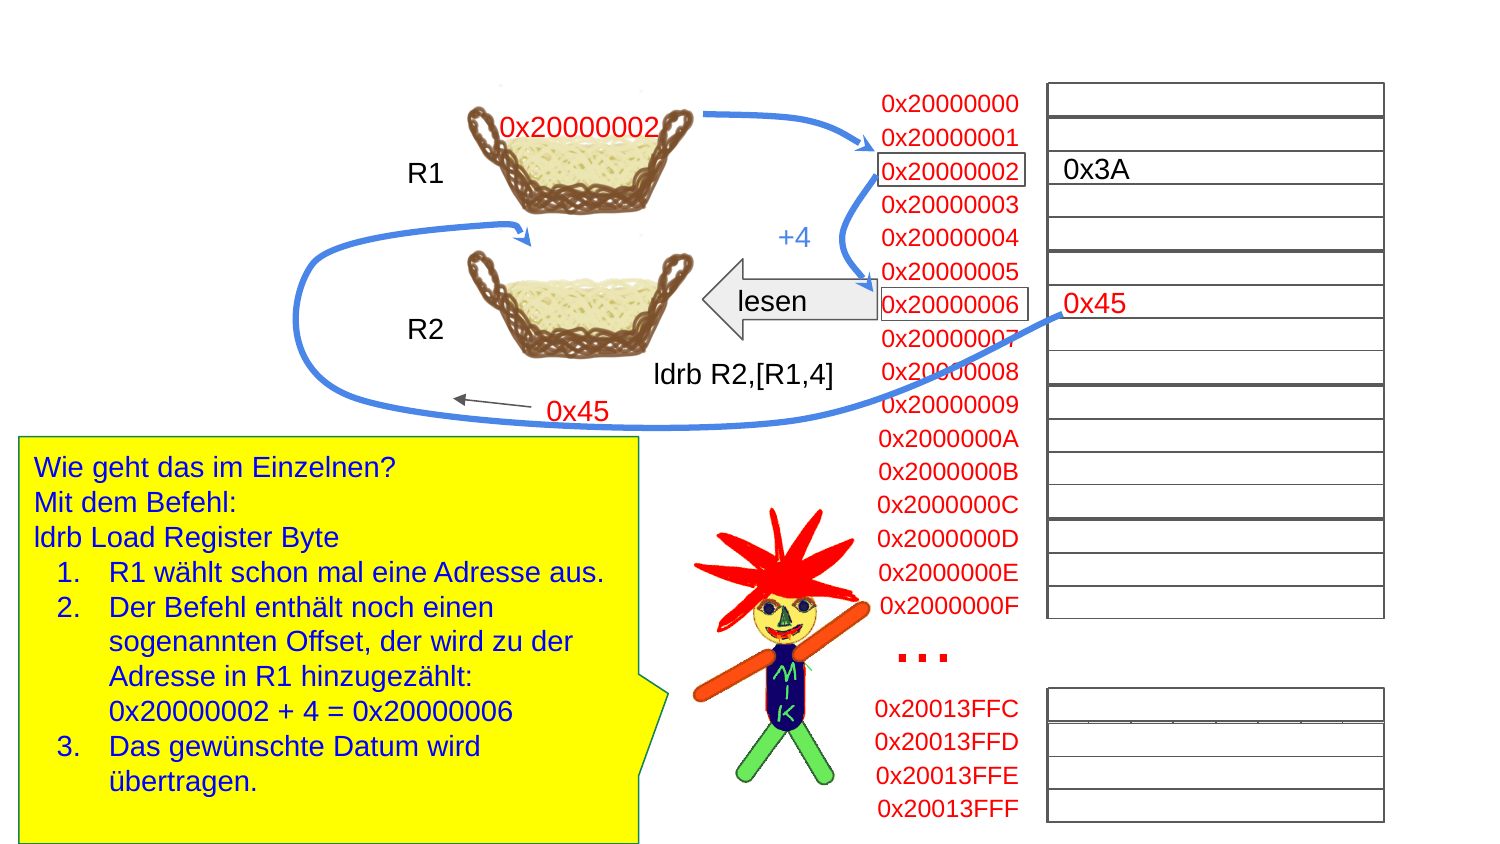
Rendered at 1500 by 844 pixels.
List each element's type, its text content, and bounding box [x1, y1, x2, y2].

text_box 0x45 [531, 377, 738, 437]
text_box ... [885, 638, 1139, 675]
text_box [1048, 350, 1385, 484]
text_box lesen [730, 258, 743, 273]
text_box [854, 339, 1043, 496]
picture [442, 72, 719, 427]
text_box [722, 114, 849, 146]
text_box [1048, 484, 1385, 619]
picture [674, 500, 882, 792]
text_box [295, 229, 437, 415]
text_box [854, 677, 1385, 834]
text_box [885, 504, 1385, 630]
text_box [854, 72, 1385, 339]
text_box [1048, 687, 1385, 823]
text_box +4 [762, 203, 842, 264]
text_box lesen [794, 279, 849, 286]
text_box R1 [392, 139, 437, 192]
text_box Wie geht das im Einzelnen? Mit dem Befehl: ldrb Load Register Byte R1 wählt schon mal eine Adresse aus. Der Befehl enthält noch einen sogenannten Offset, der wird zu der Adresse in R1 hinzugezählt: 0x20000002 + 4 = 0x20000006 Das gewünschte Datum wird übertragen. [18, 436, 669, 844]
text_box [722, 271, 849, 426]
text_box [1048, 216, 1385, 350]
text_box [452, 398, 532, 408]
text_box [1048, 82, 1385, 216]
text_box [842, 216, 849, 261]
